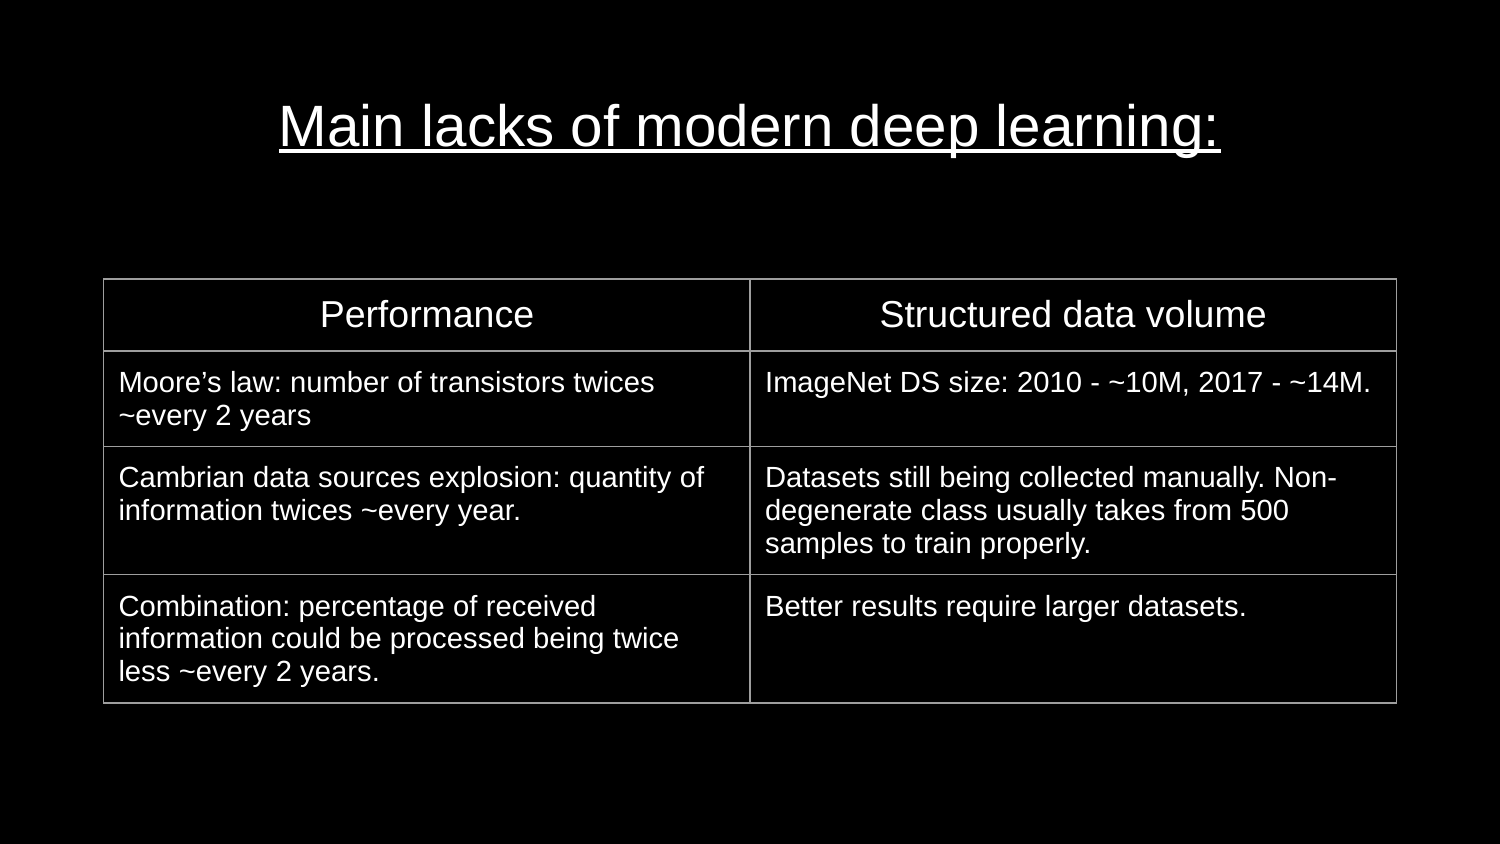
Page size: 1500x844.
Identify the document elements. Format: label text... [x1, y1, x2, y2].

table_header Performance [104, 280, 749, 350]
title Main lacks of modern deep learning: [51, 72, 1449, 167]
table_cell Datasets still being collected manually. Non-degenerate class usually takes from 500 samples to train properly. [751, 447, 1396, 574]
table_header Structured data volume [751, 280, 1396, 350]
table_cell ImageNet DS size: 2010 - ~10M, 2017 - ~14M. [751, 352, 1396, 446]
table_cell Better results require larger datasets. [751, 575, 1396, 702]
table_cell Combination: percentage of received information could be processed being twice less ~every 2 years. [104, 575, 749, 702]
table_cell Moore’s law: number of transistors twices ~every 2 years [104, 352, 749, 446]
table_cell Cambrian data sources explosion: quantity of information twices ~every year. [104, 447, 749, 574]
